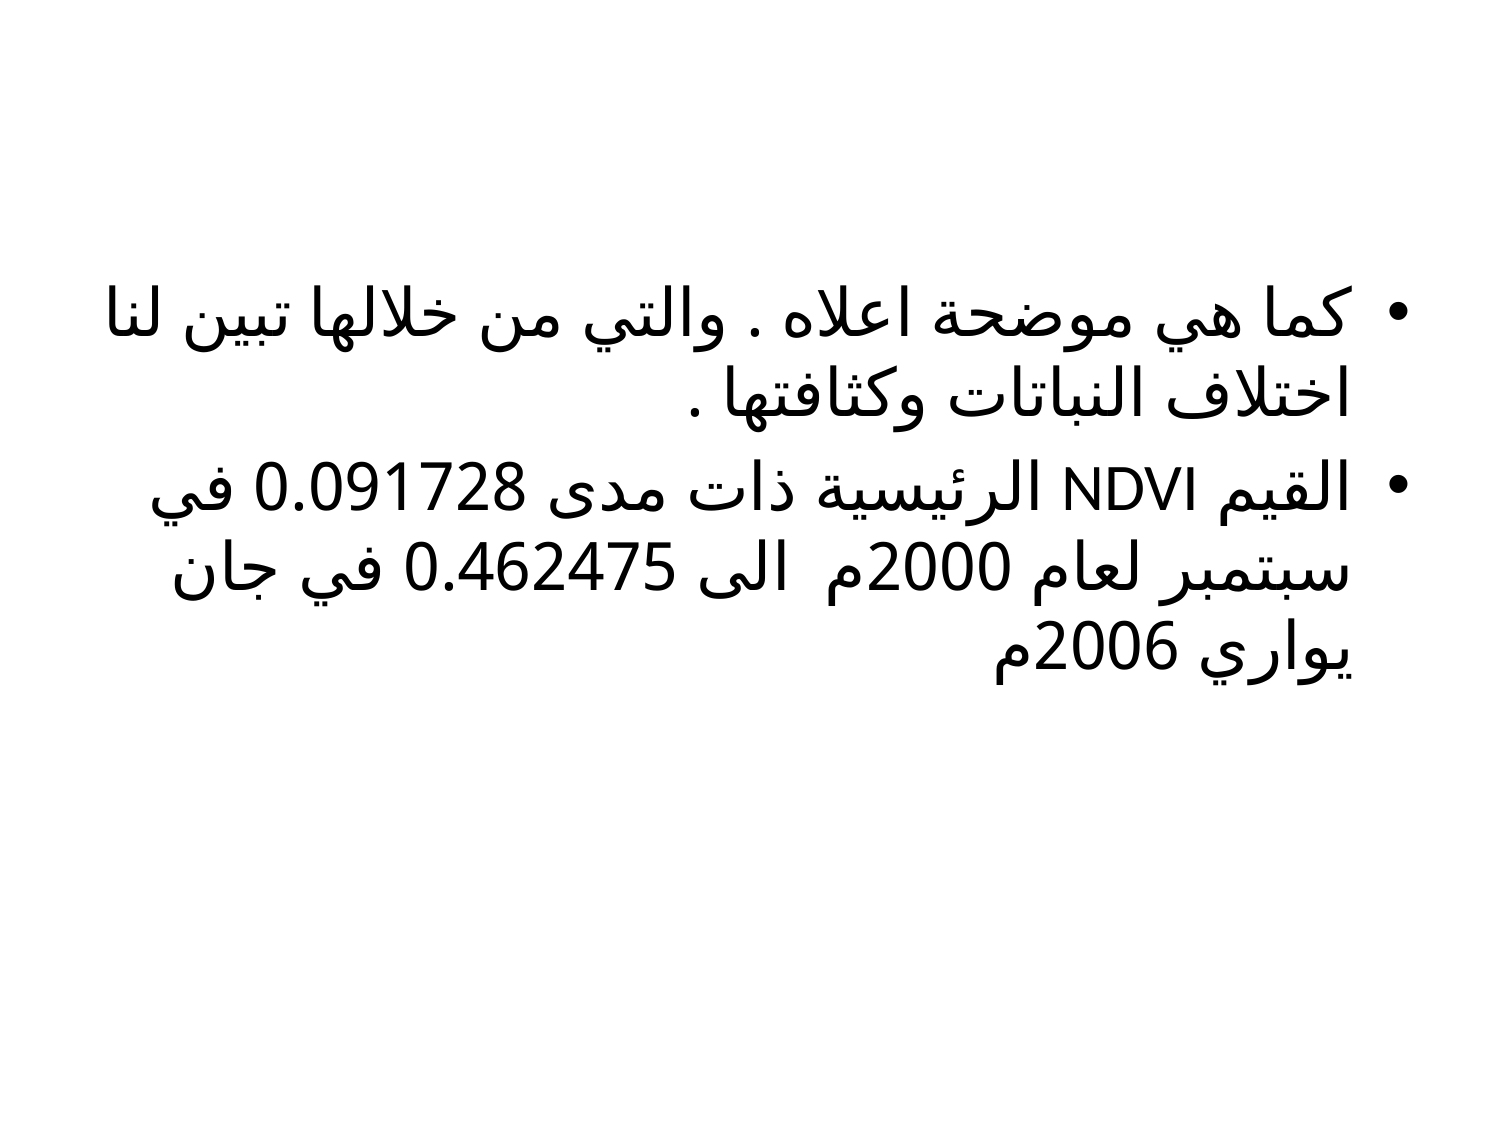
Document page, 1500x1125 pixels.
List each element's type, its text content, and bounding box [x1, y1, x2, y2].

list كما هي موضحة اعلاه . والتي من خلالها تبين لنا اختلاف النباتات وكثافتها . القيم NDVI الرئيسية ذات مدى 0.091728 في سبتمبر لعام 2000م الى 0.462475 في جان يواري 2006م [75, 262, 1425, 1005]
